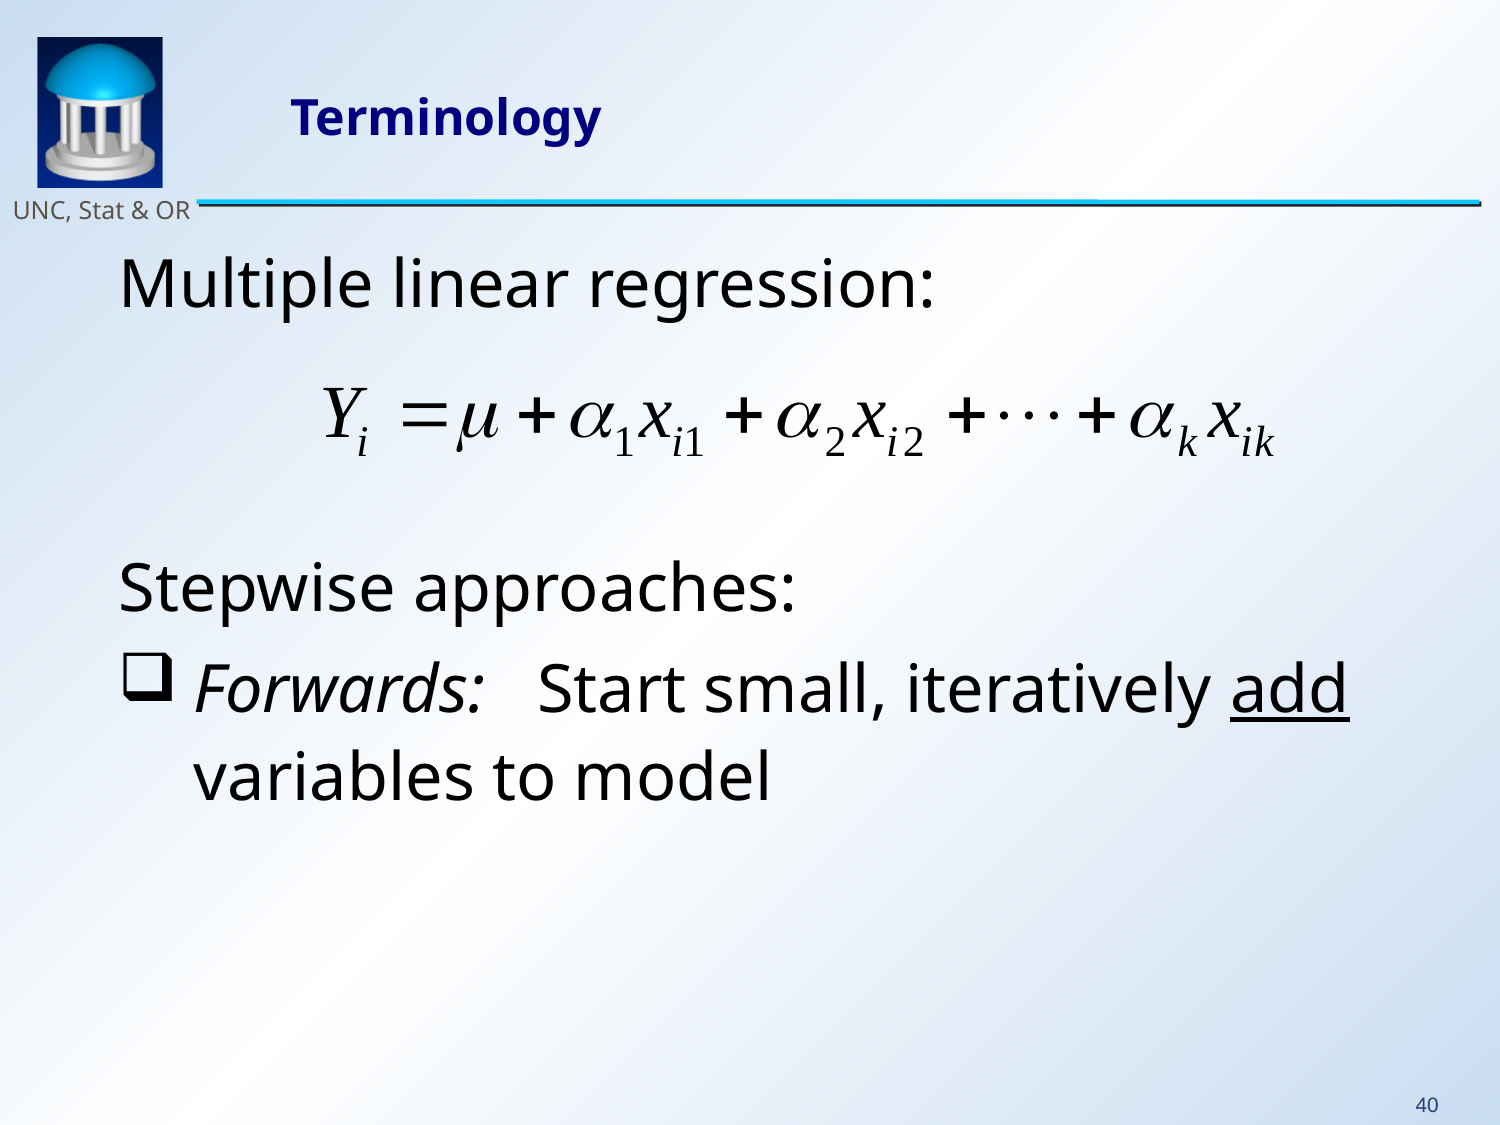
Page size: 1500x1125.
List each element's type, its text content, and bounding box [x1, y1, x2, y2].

list Multiple linear regression: Stepwise approaches: Forwards: Start small, iteratively add variables to model [103, 224, 1432, 1076]
title Terminology [274, 74, 1448, 156]
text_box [312, 362, 1288, 476]
